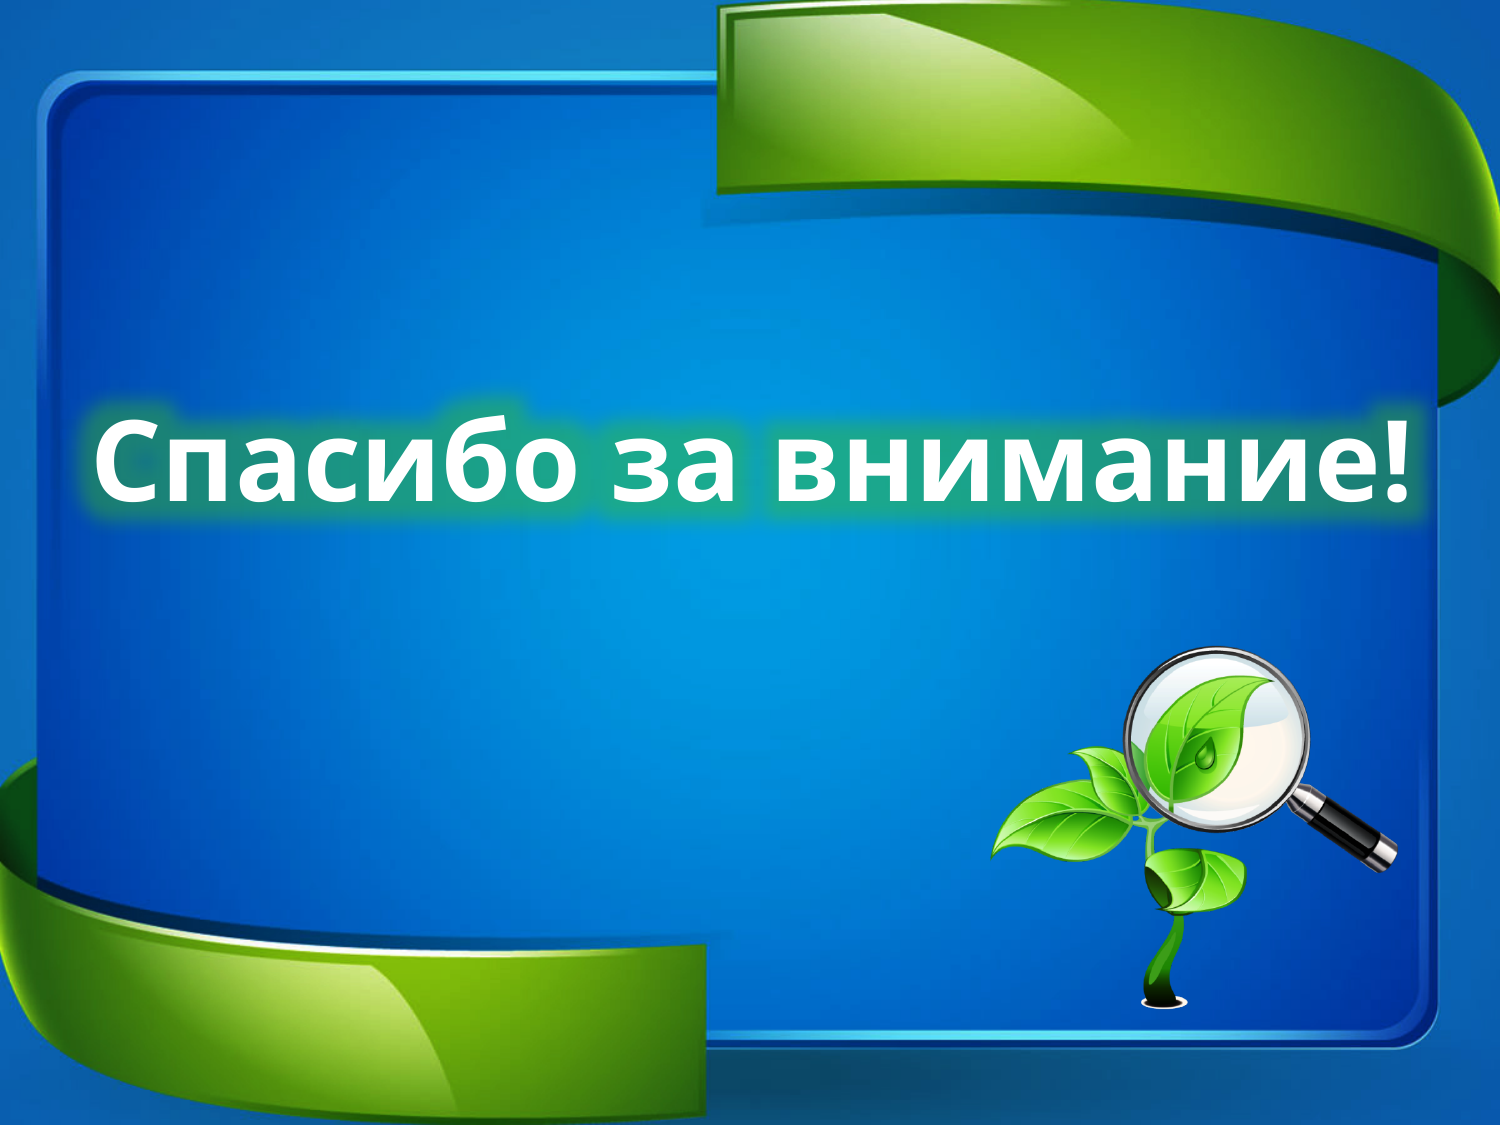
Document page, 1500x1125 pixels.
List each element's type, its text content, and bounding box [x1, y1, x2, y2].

picture [0, 0, 1500, 1125]
text_box Спасибо за внимание! [34, 381, 1470, 532]
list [949, 583, 1439, 1073]
